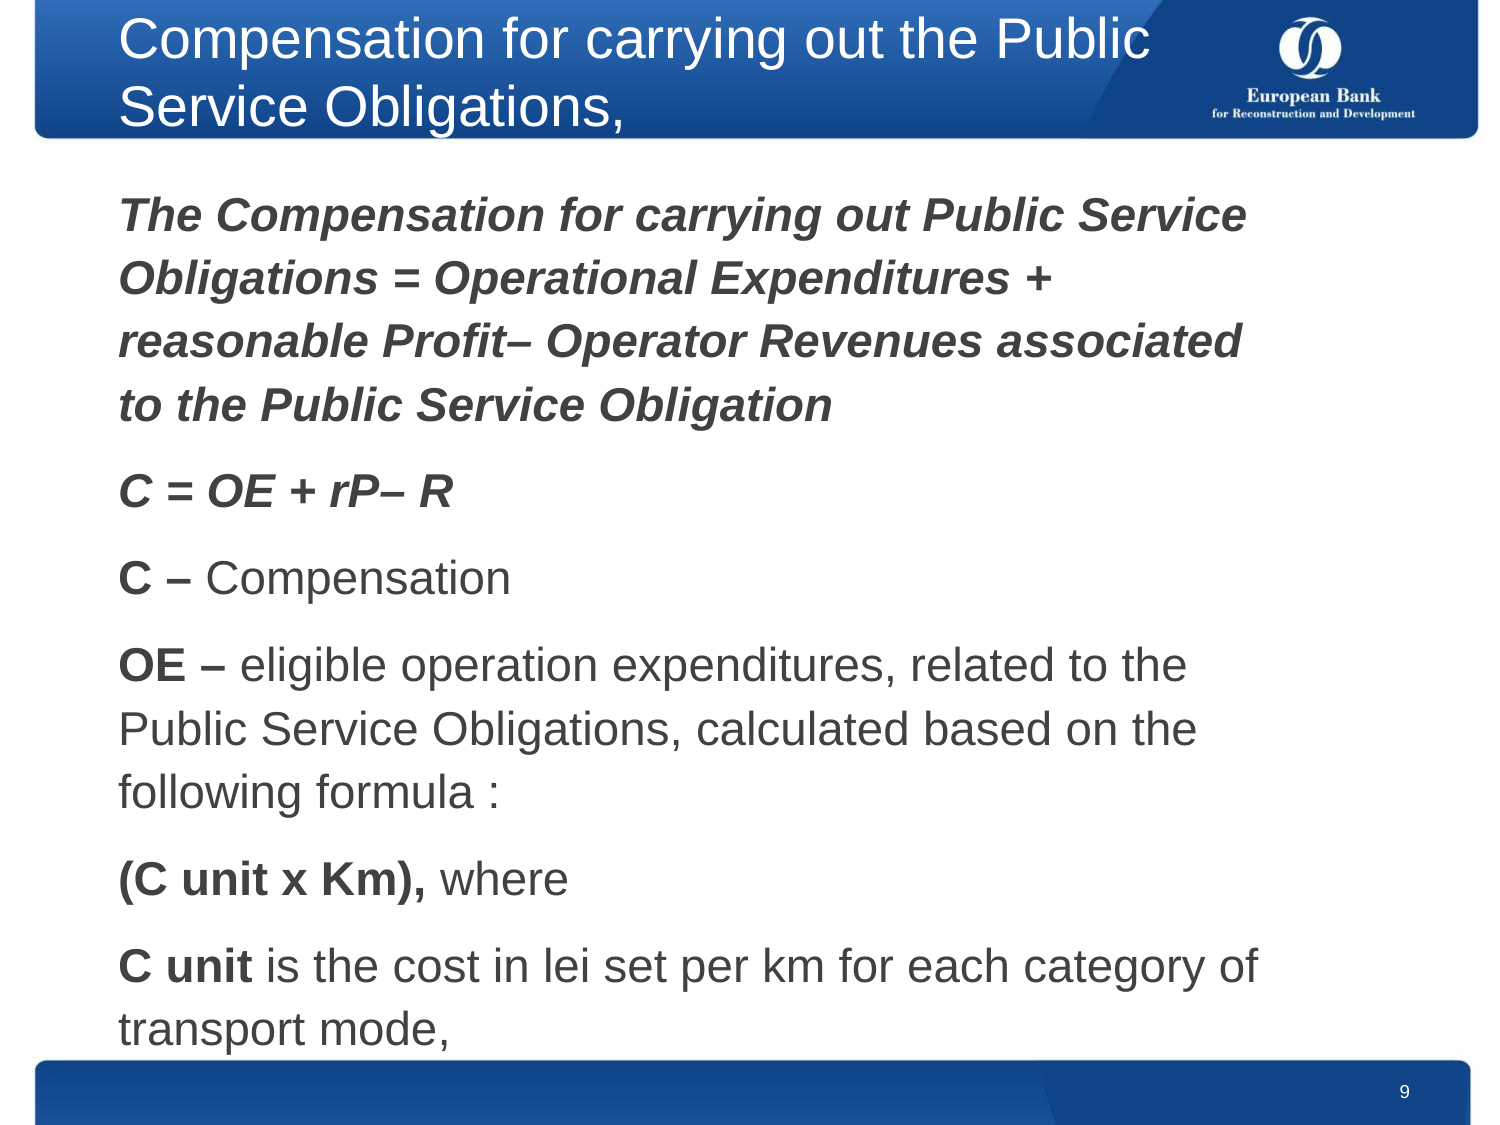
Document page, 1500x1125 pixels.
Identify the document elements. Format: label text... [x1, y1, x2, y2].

picture [0, 0, 1500, 1125]
title Compensation for carrying out the Public Service Obligations, [118, 0, 1158, 140]
slide_number 9 [1074, 1061, 1425, 1122]
list The Compensation for carrying out Public Service Obligations = Operational Expenditures + reasonable Profit– Operator Revenues associated to the Public Service Obligation C = OE + rP– R C – Compensation OE – eligible operation expenditures, related to the Public Service Obligations, calculated based on the following formula : (C unit x Km), where C unit is the cost in lei set per km for each category of transport mode, [118, 177, 1274, 1062]
